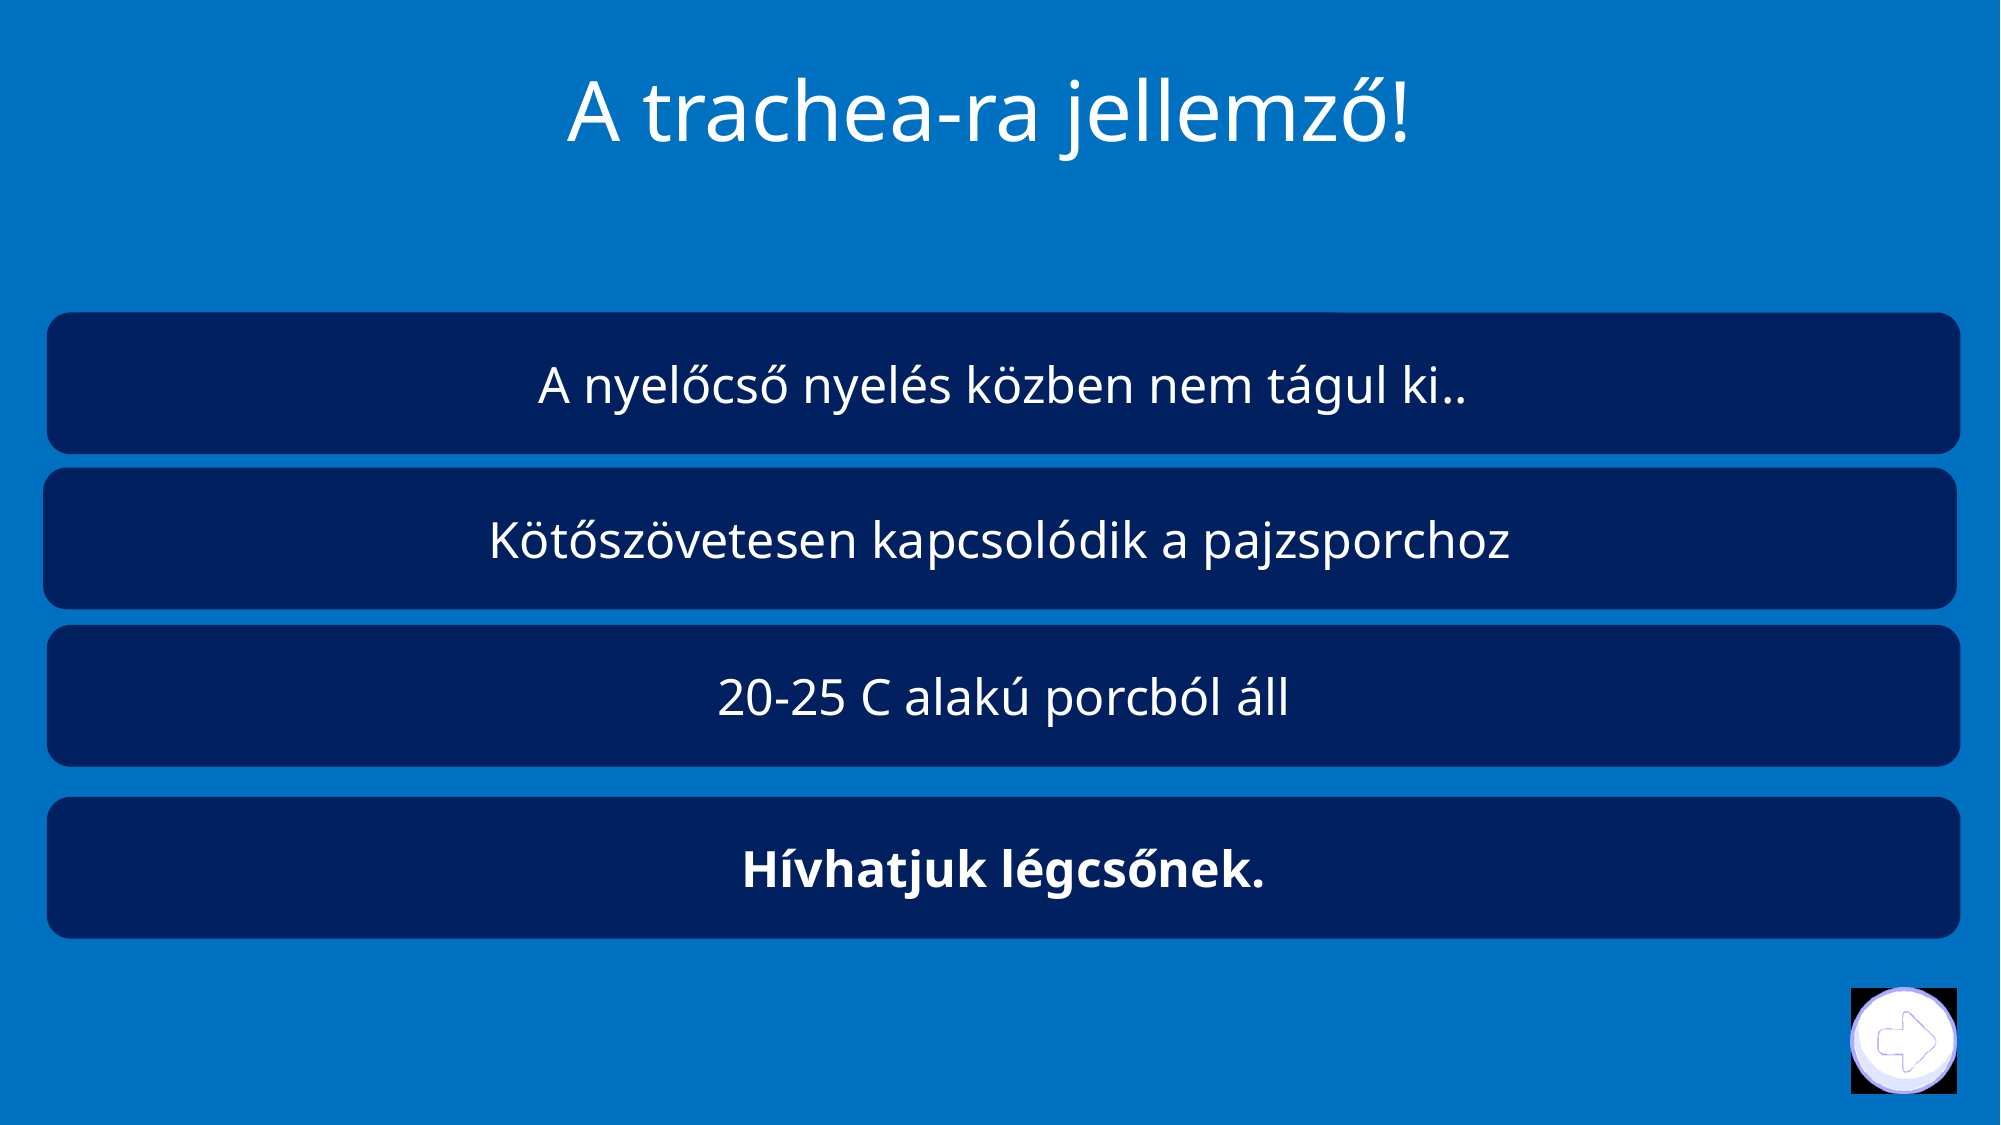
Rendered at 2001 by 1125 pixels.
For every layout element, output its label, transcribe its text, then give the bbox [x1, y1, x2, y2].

text_box Hívhatjuk légcsőnek. [46, 796, 1961, 939]
picture [1850, 987, 1957, 1095]
text_box A trachea-ra jellemző! [46, 31, 1956, 186]
text_box 20-25 C alakú porcból áll [46, 624, 1961, 767]
text_box A nyelőcső nyelés közben nem tágul ki.. [46, 312, 1961, 455]
text_box Kötőszövetesen kapcsolódik a pajzsporchoz [43, 467, 1957, 610]
